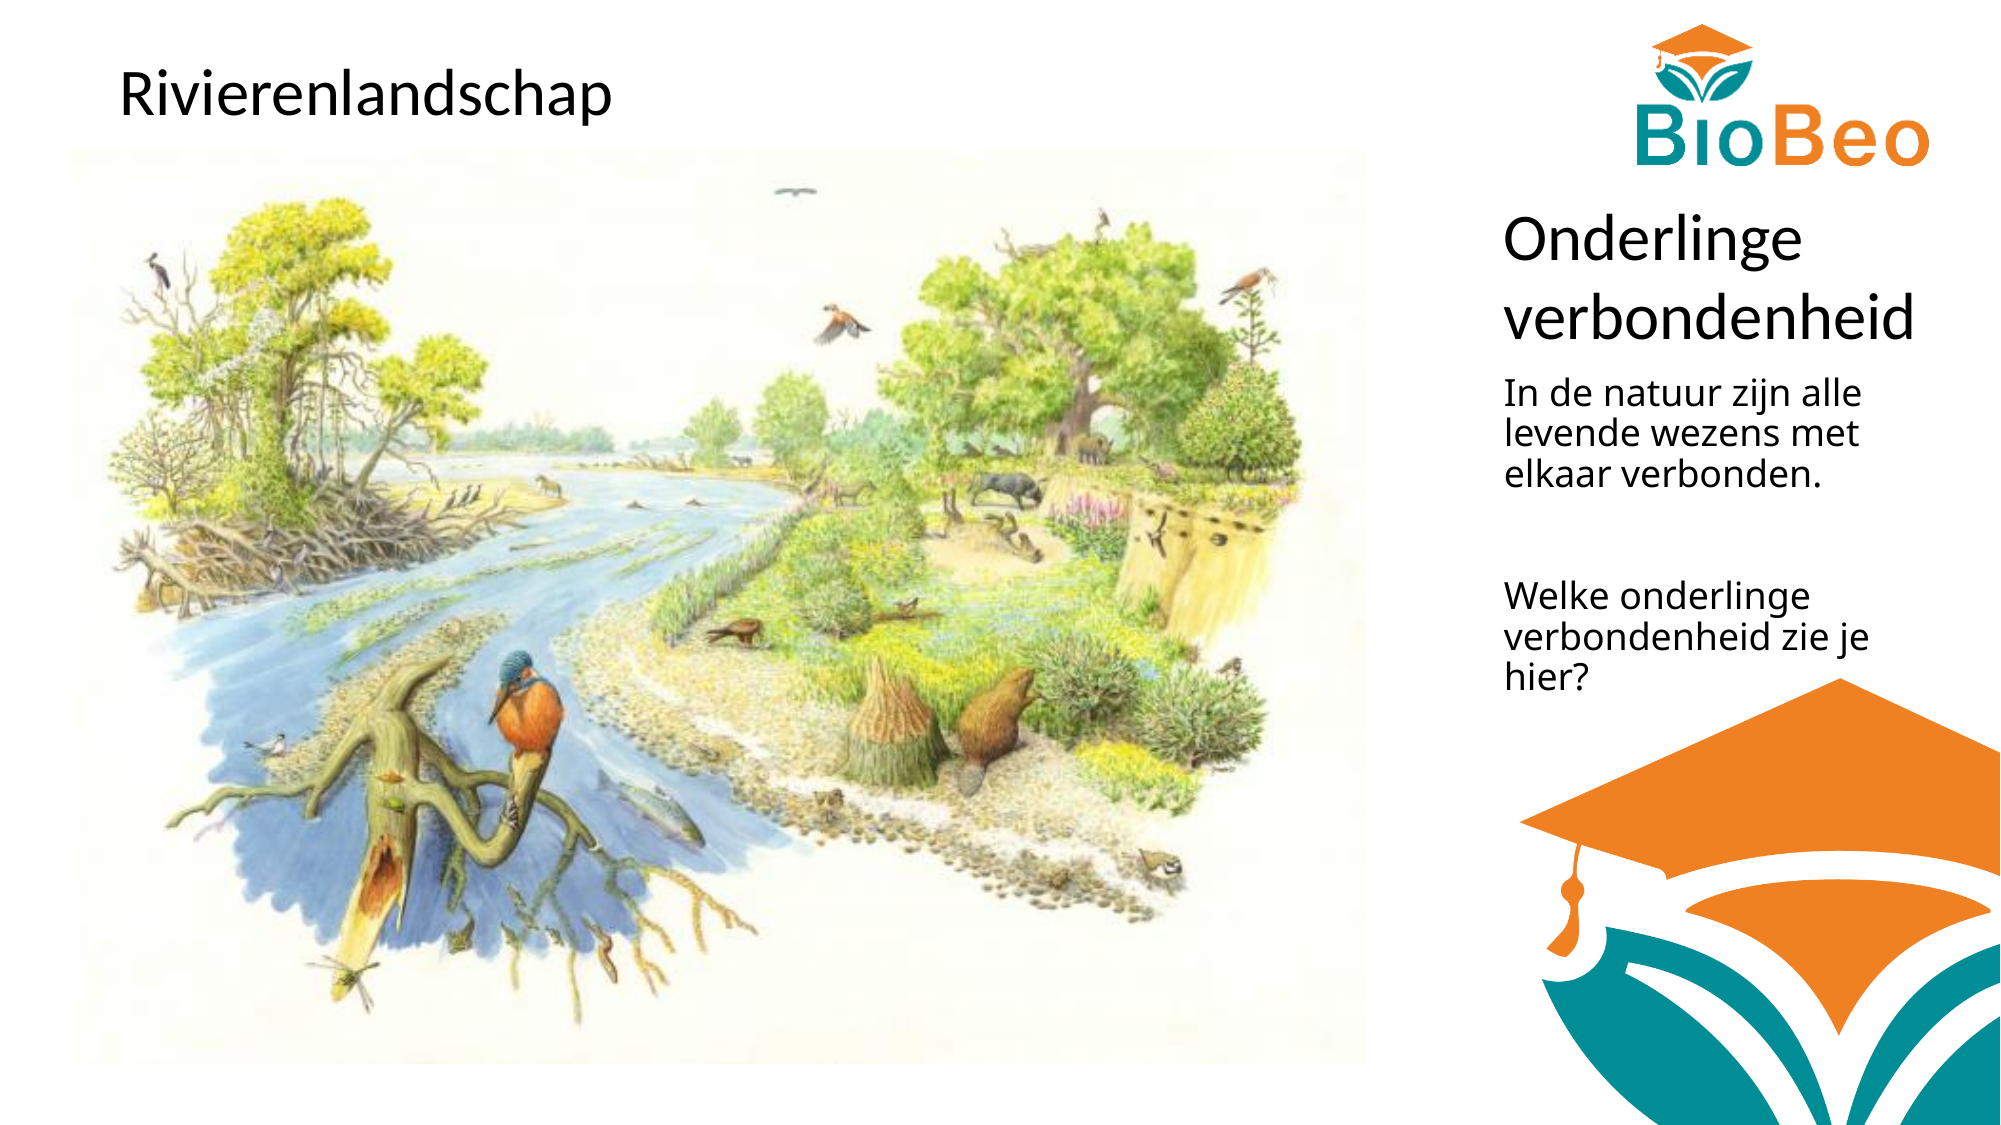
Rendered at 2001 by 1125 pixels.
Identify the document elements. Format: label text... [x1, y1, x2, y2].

picture [72, 149, 1365, 1064]
picture [1478, 618, 2000, 1125]
subtitle In de natuur zijn alle levende wezens met elkaar verbonden. Welke onderlinge verbondenheid zie je hier? [1488, 366, 1935, 765]
list Onderlinge verbondenheid [1488, 185, 1935, 361]
text_box Rivierenlandschap [104, 41, 1199, 149]
picture [1635, 22, 1931, 168]
